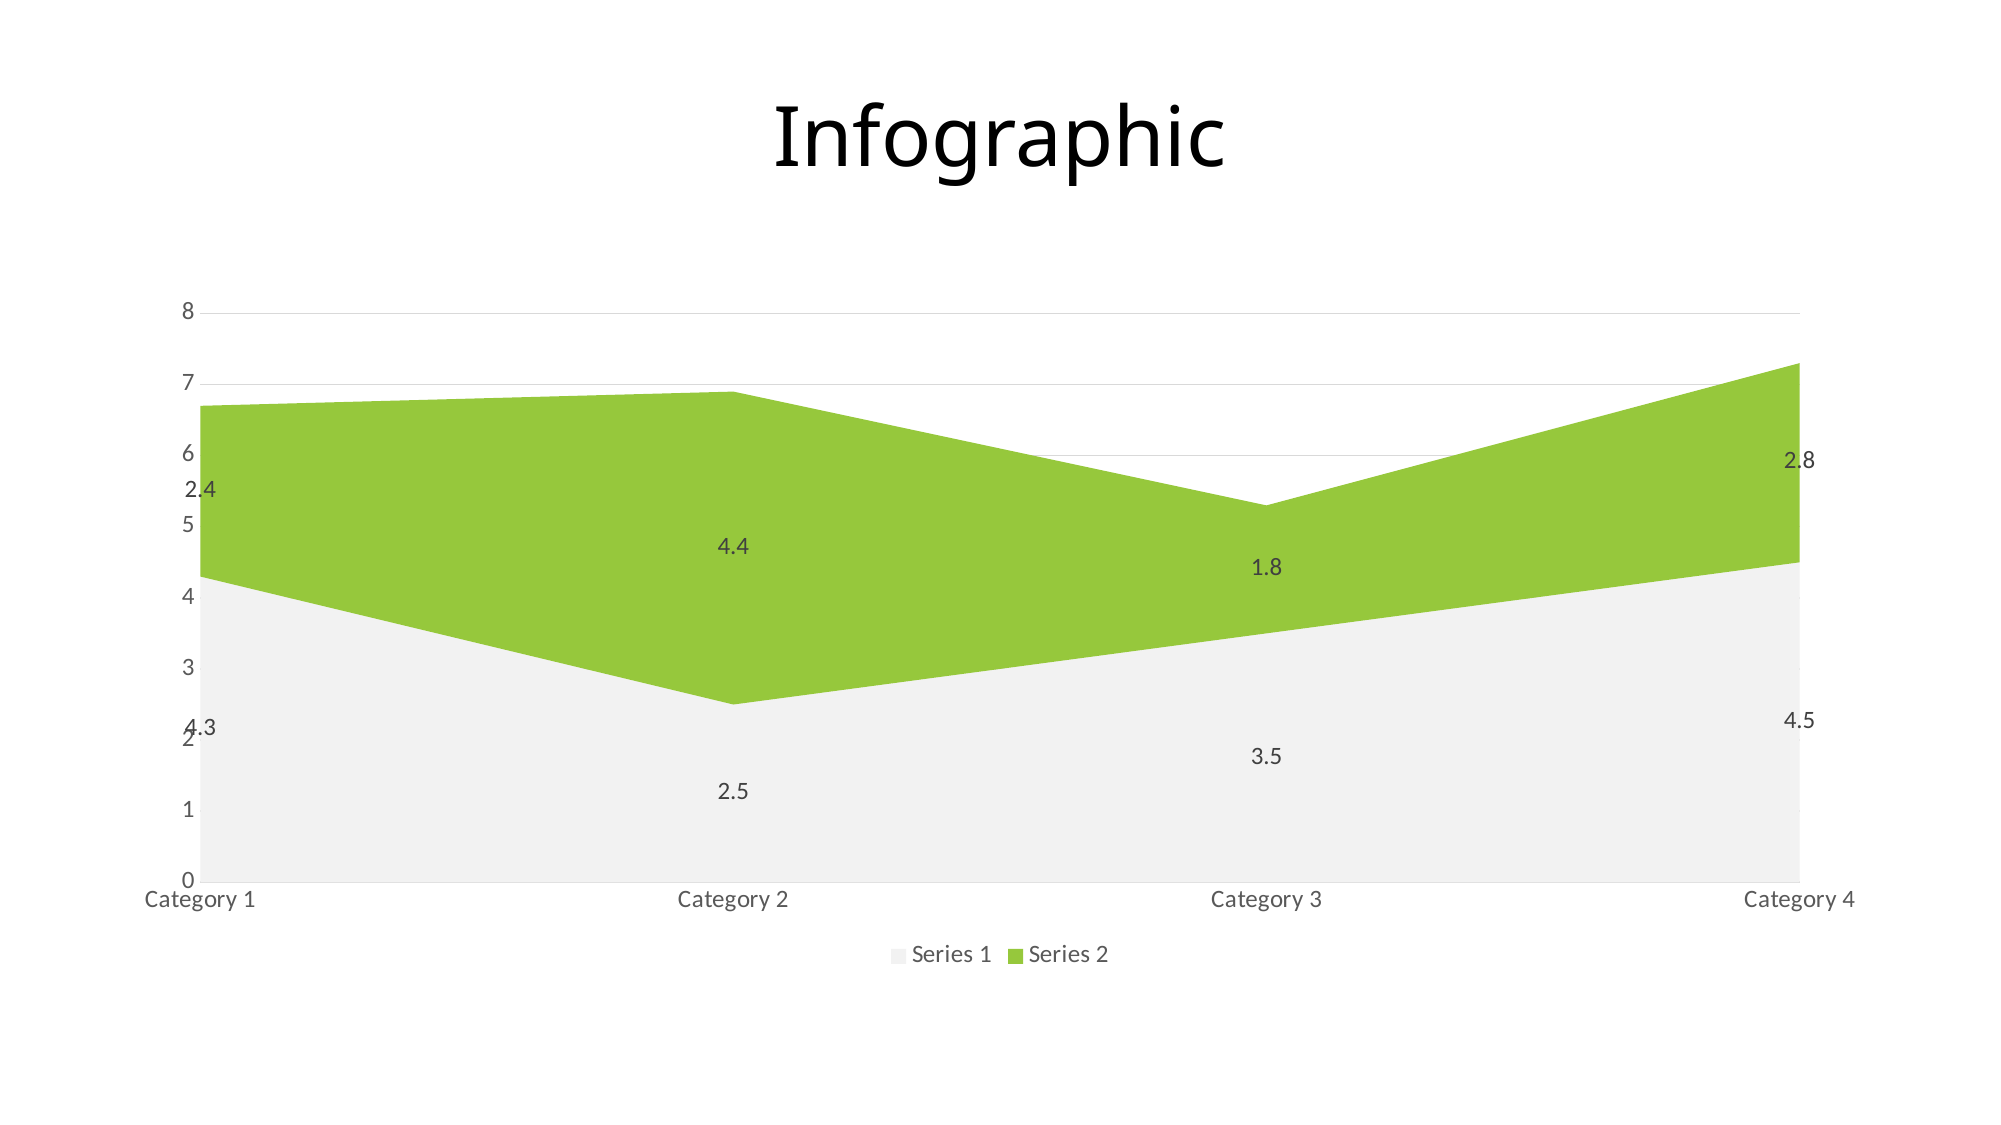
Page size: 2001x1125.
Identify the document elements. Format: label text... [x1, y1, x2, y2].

chart [109, 287, 1891, 975]
text_box Infographic [758, 75, 1242, 191]
